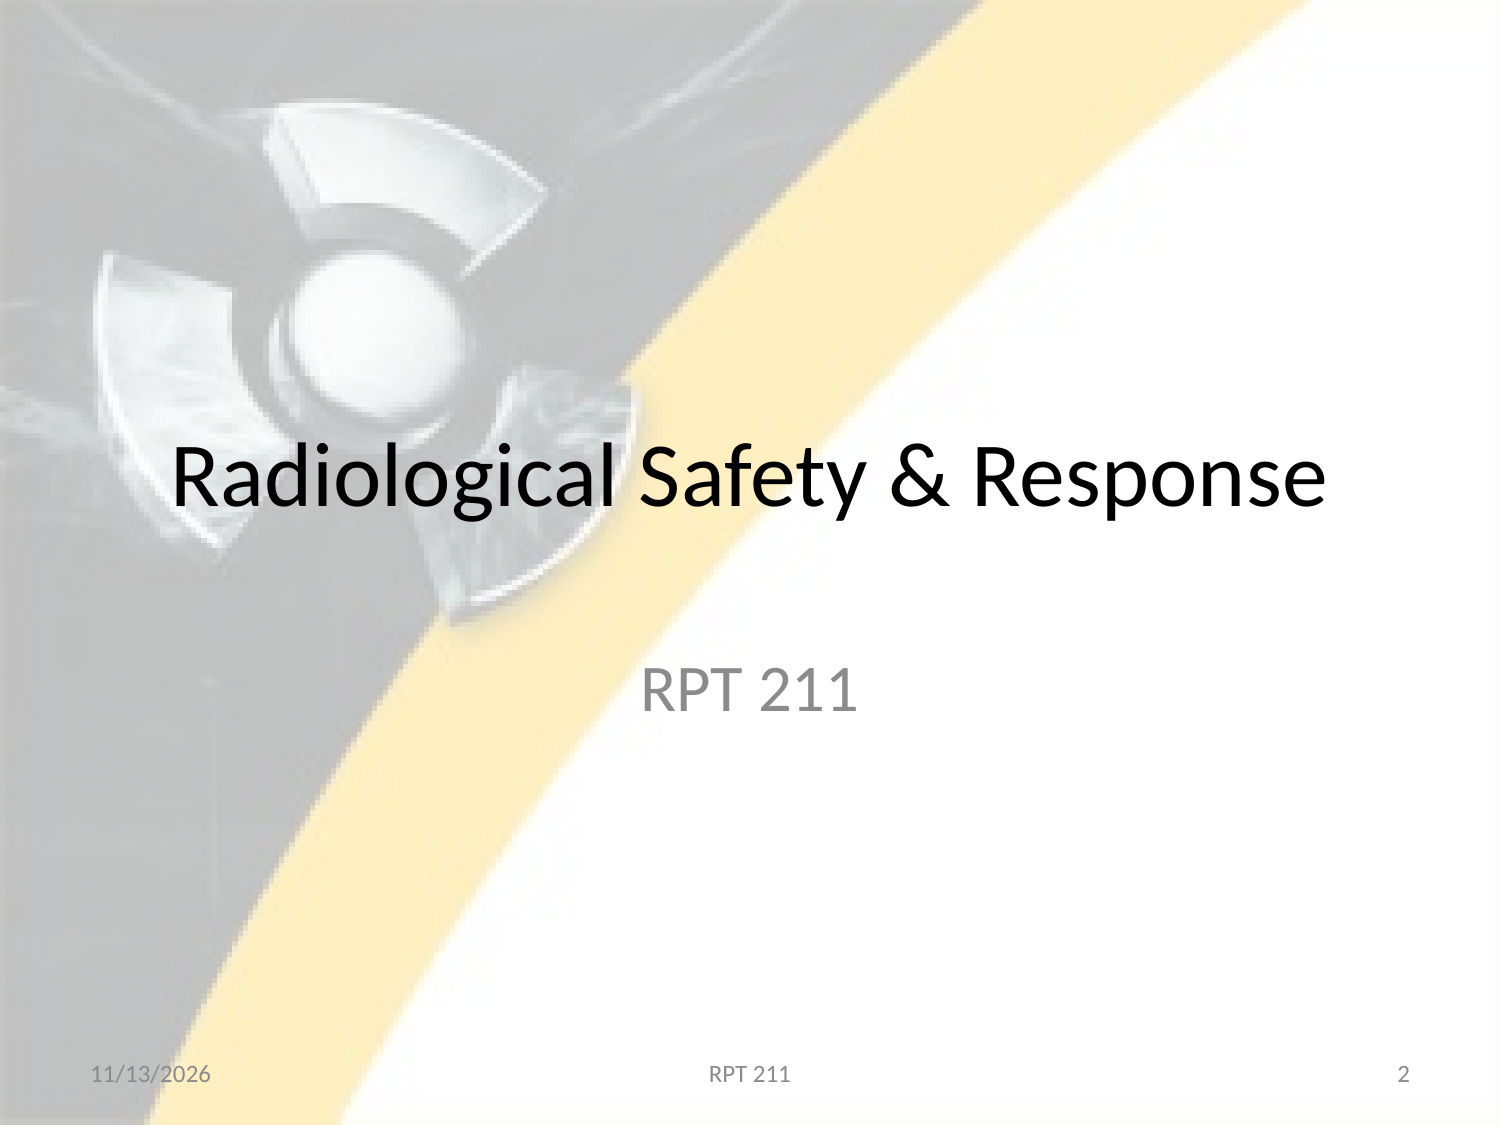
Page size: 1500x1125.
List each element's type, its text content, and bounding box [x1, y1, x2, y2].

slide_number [75, 1042, 425, 1103]
subtitle RPT 211 [225, 637, 1275, 925]
title Radiological Safety & Response [112, 349, 1388, 591]
slide_number 2 [1074, 1042, 1425, 1103]
footer RPT 211 [512, 1042, 988, 1103]
